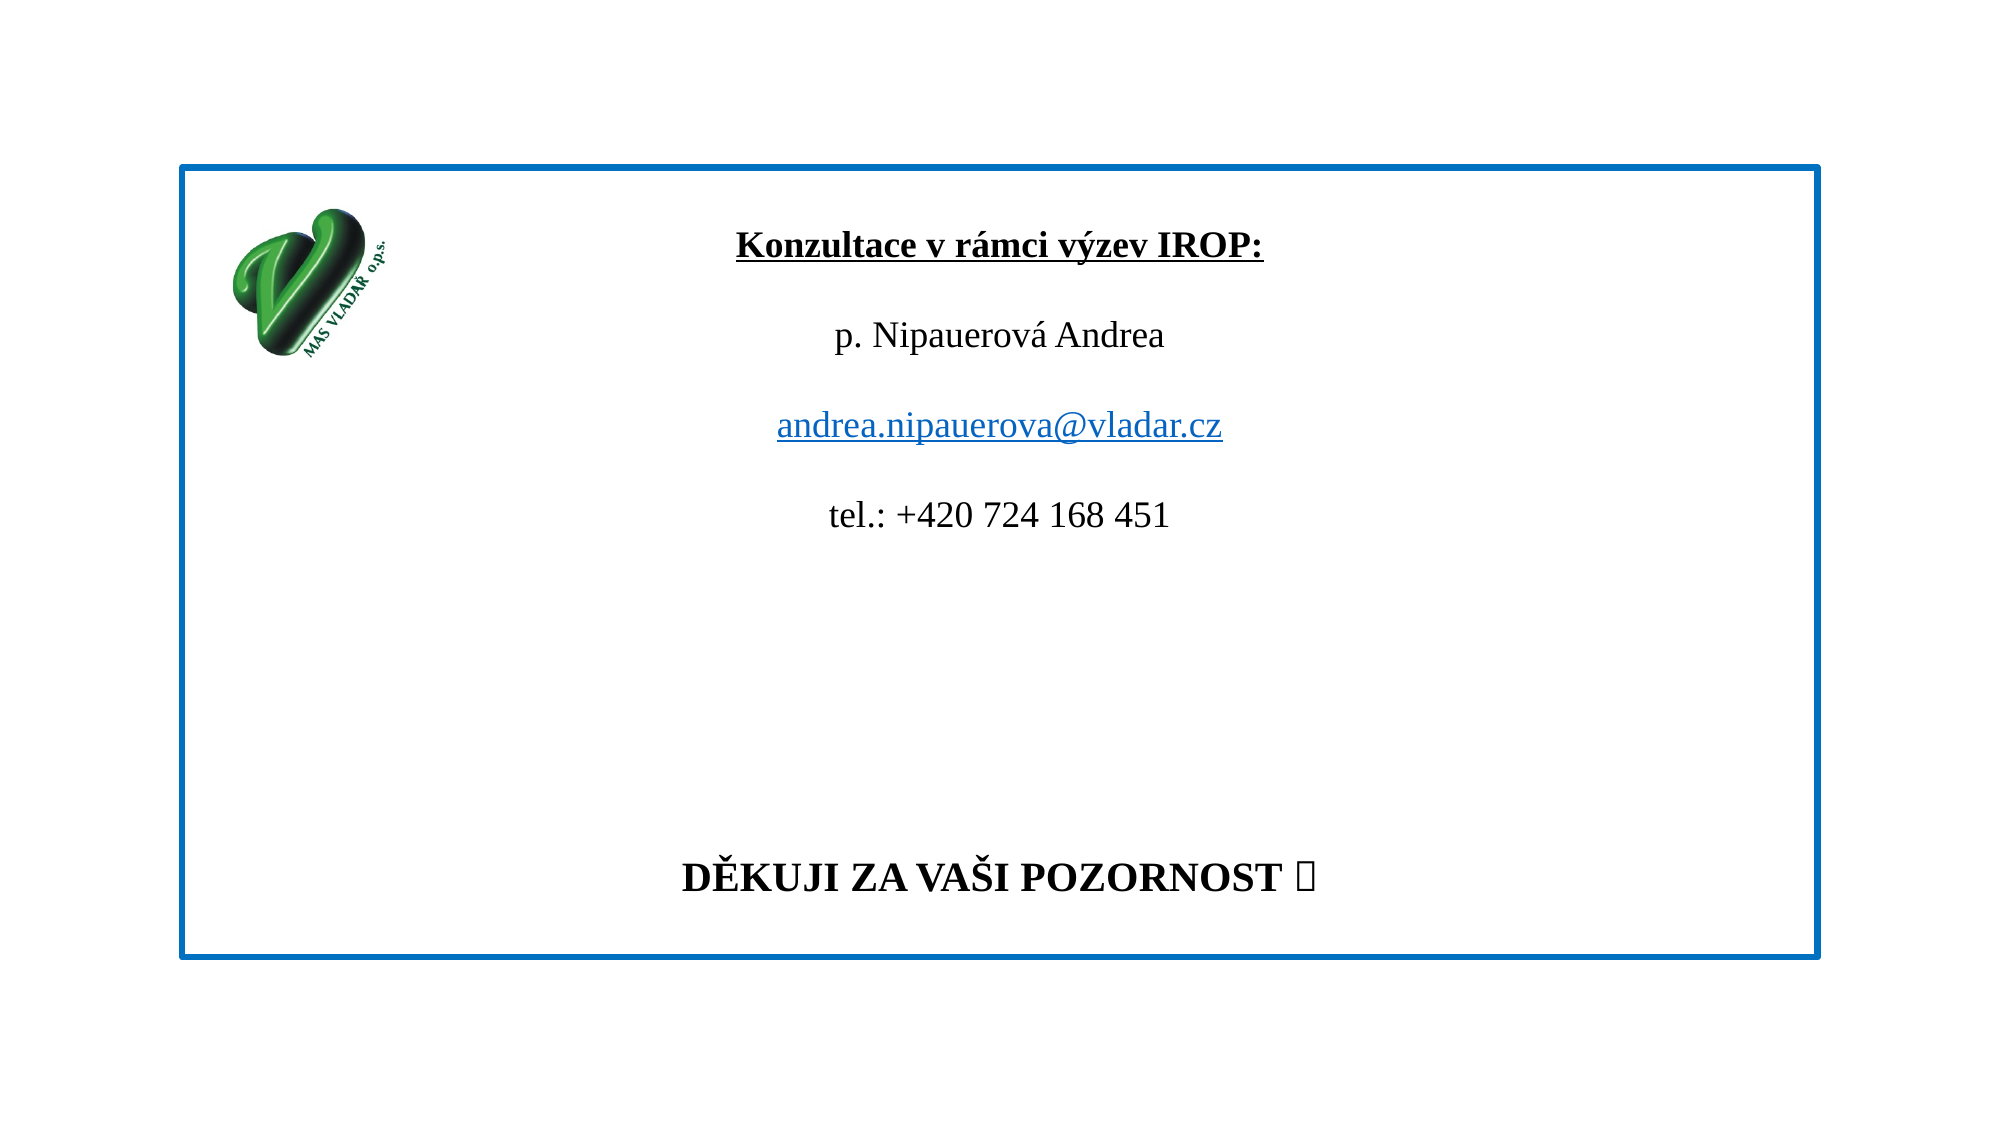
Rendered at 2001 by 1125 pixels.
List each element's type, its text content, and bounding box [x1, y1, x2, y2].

picture [229, 206, 388, 360]
text_box Konzultace v rámci výzev IROP: p. Nipauerová Andrea andrea.nipauerova@vladar.cz tel.: +420 724 168 451 DĚKUJI ZA VAŠI POZORNOST  [182, 167, 1818, 958]
